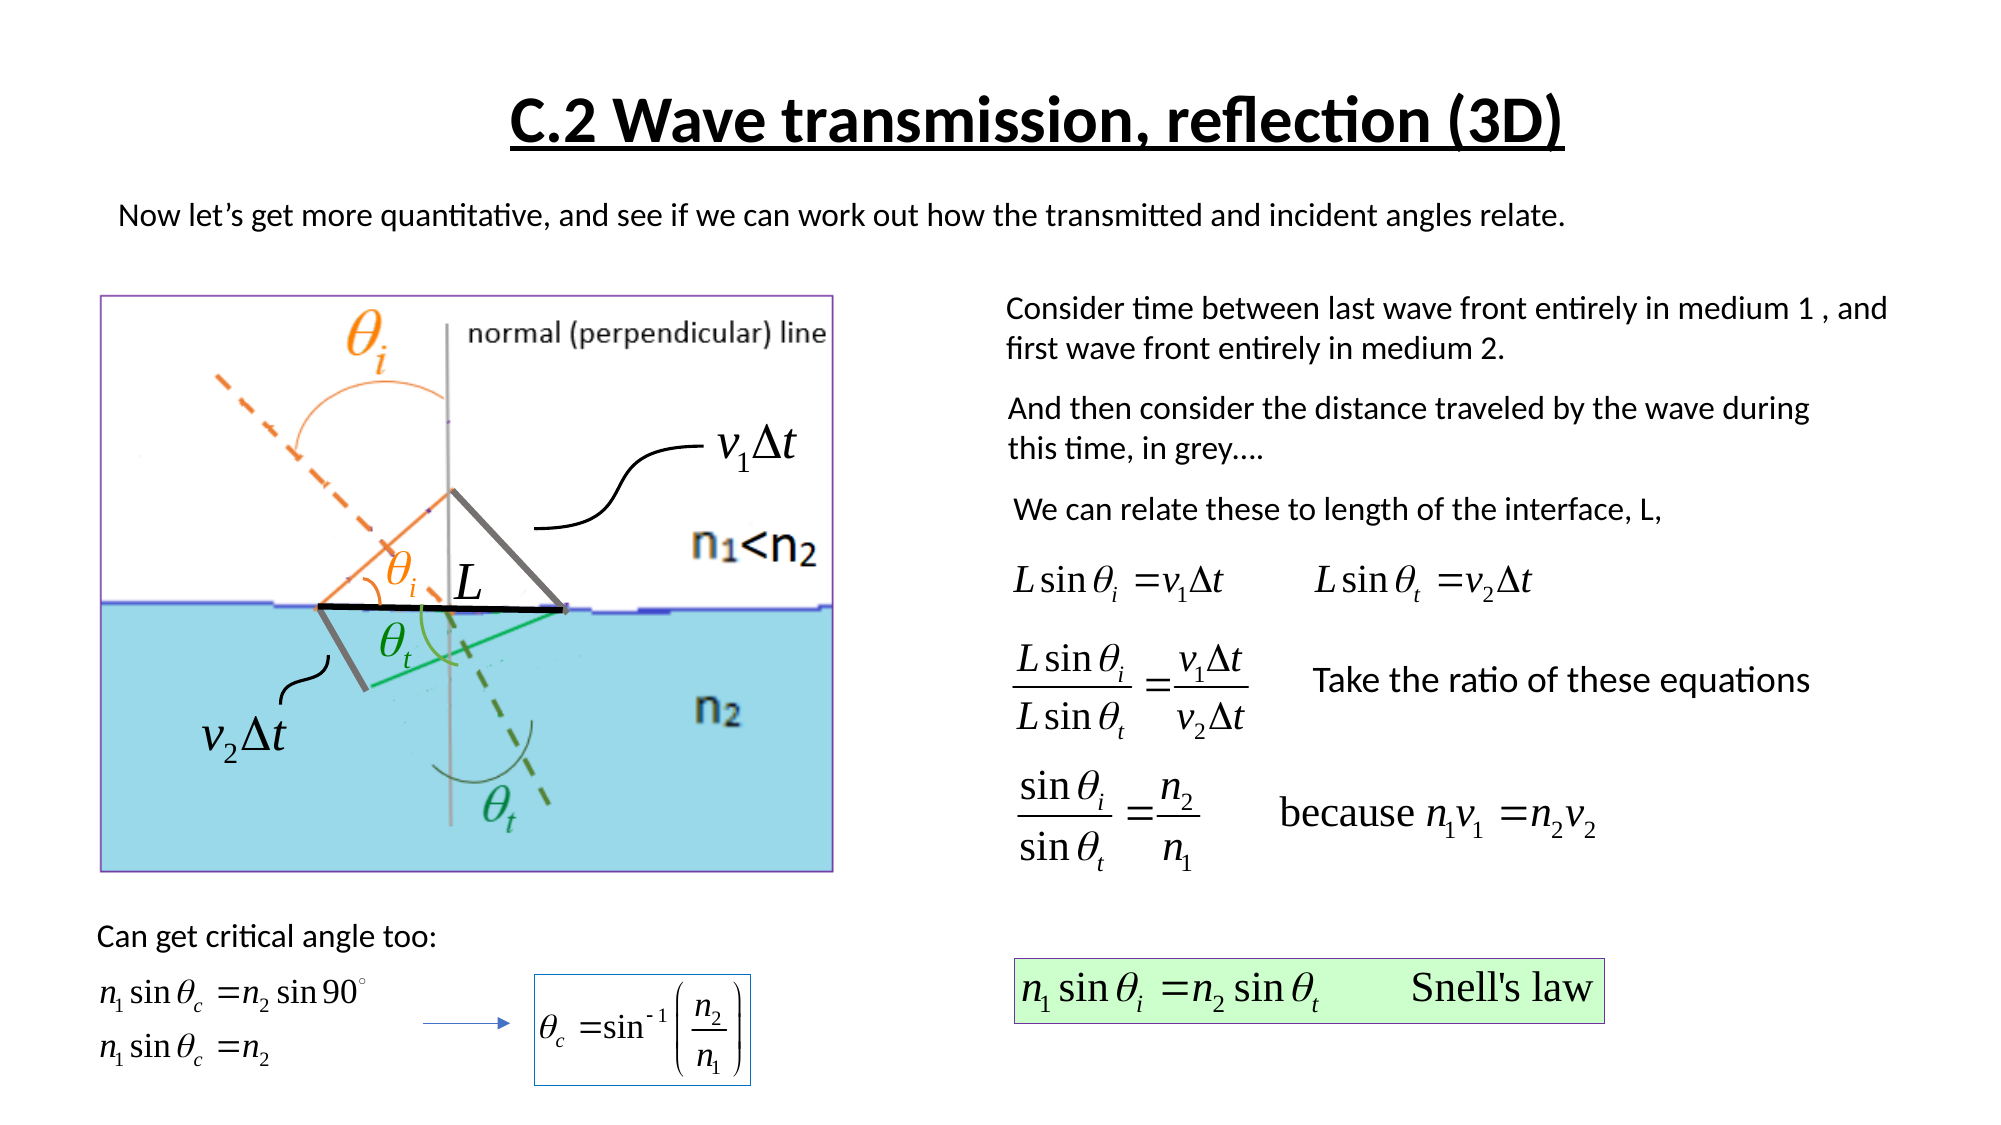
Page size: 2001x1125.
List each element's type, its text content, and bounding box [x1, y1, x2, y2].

text_box We can relate these to length of the interface, L, [998, 479, 1686, 535]
text_box Take the ratio of these equations [1297, 647, 1888, 708]
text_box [1307, 552, 1541, 613]
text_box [372, 605, 423, 681]
text_box And then consider the distance traveled by the wave during this time, in grey…. [993, 379, 1871, 474]
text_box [94, 963, 373, 1076]
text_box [379, 535, 429, 609]
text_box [452, 490, 568, 614]
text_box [1006, 553, 1231, 613]
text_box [1010, 758, 1605, 881]
text_box Now let’s get more quantitative, and see if we can work out how the transmitted and incident angles relate. [103, 185, 1584, 241]
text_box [709, 407, 808, 485]
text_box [94, 289, 848, 887]
text_box Consider time between last wave front entirely in medium 1 , and first wave front entirely in medium 2. [991, 278, 1906, 374]
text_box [534, 446, 704, 529]
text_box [446, 553, 493, 607]
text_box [1006, 633, 1258, 749]
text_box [423, 606, 563, 611]
text_box C.2 Wave transmission, reflection (3D) [495, 67, 1580, 163]
text_box Can get critical angle too: [82, 906, 454, 962]
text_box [317, 606, 372, 611]
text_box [1014, 958, 1605, 1024]
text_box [279, 655, 330, 704]
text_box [319, 611, 367, 691]
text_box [534, 974, 751, 1086]
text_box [194, 698, 297, 776]
